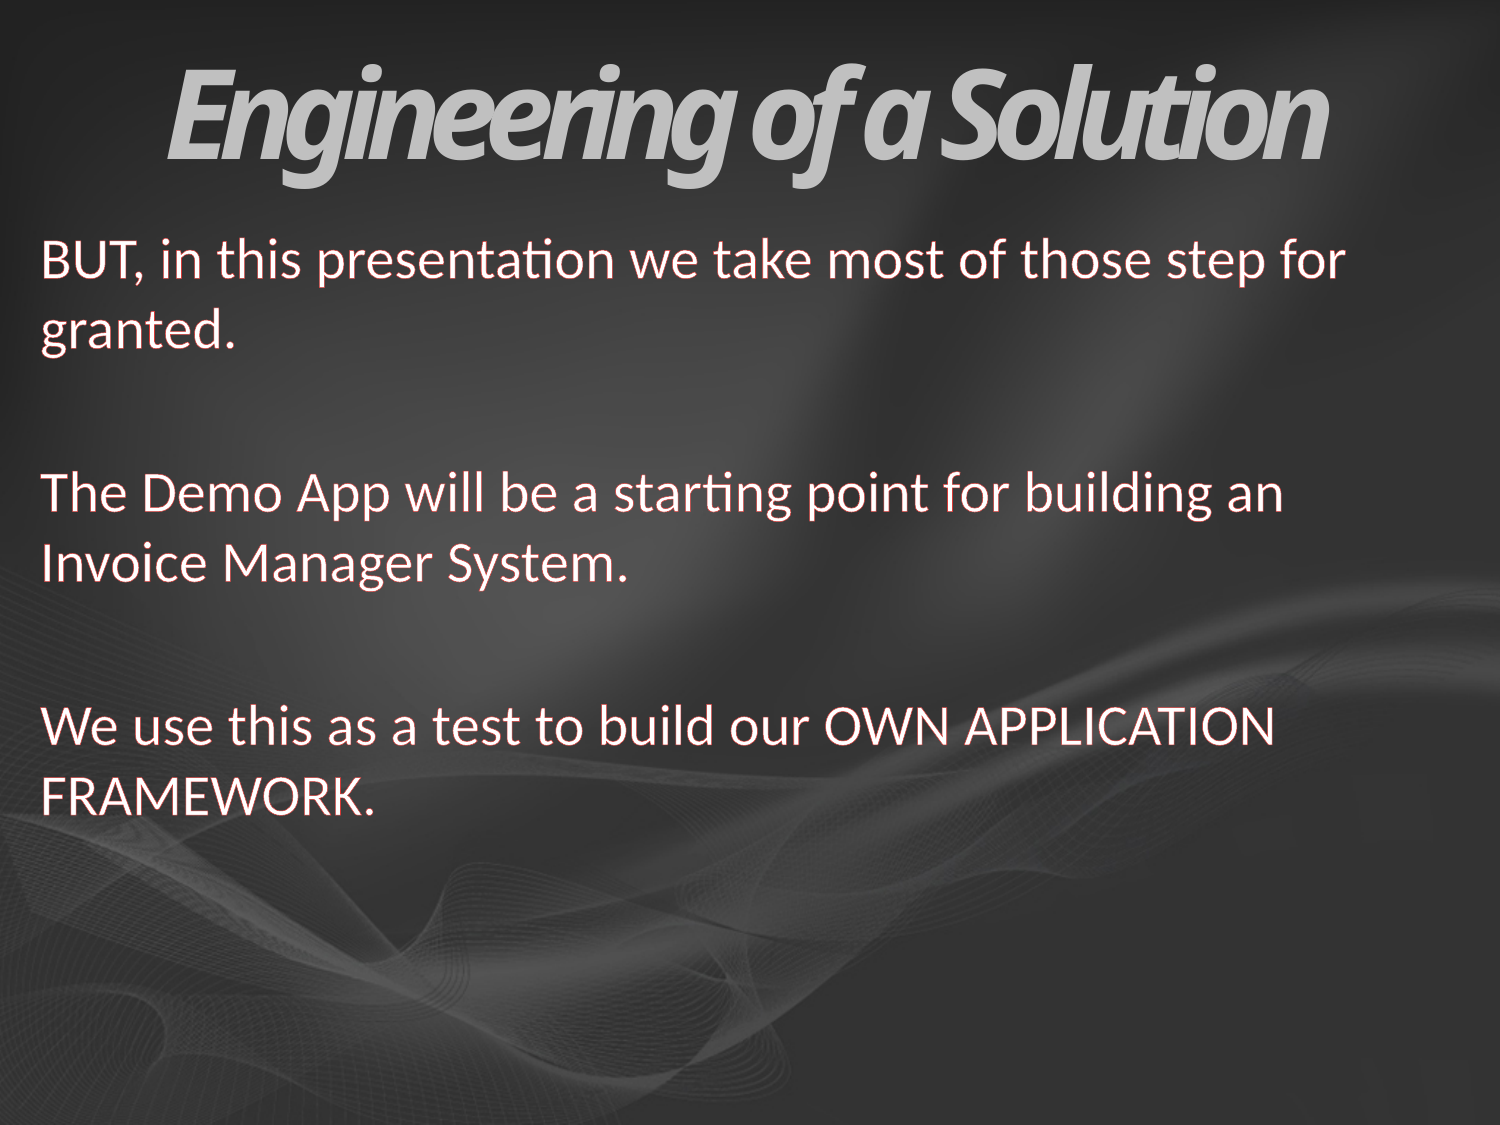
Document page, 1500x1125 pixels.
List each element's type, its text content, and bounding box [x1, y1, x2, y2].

title Engineering of a Solution [24, 37, 1476, 201]
picture [0, 0, 1500, 1125]
list BUT, in this presentation we take most of those step for granted. The Demo App will be a starting point for building an Invoice Manager System. We use this as a test to build our OWN APPLICATION FRAMEWORK. [24, 212, 1476, 1088]
